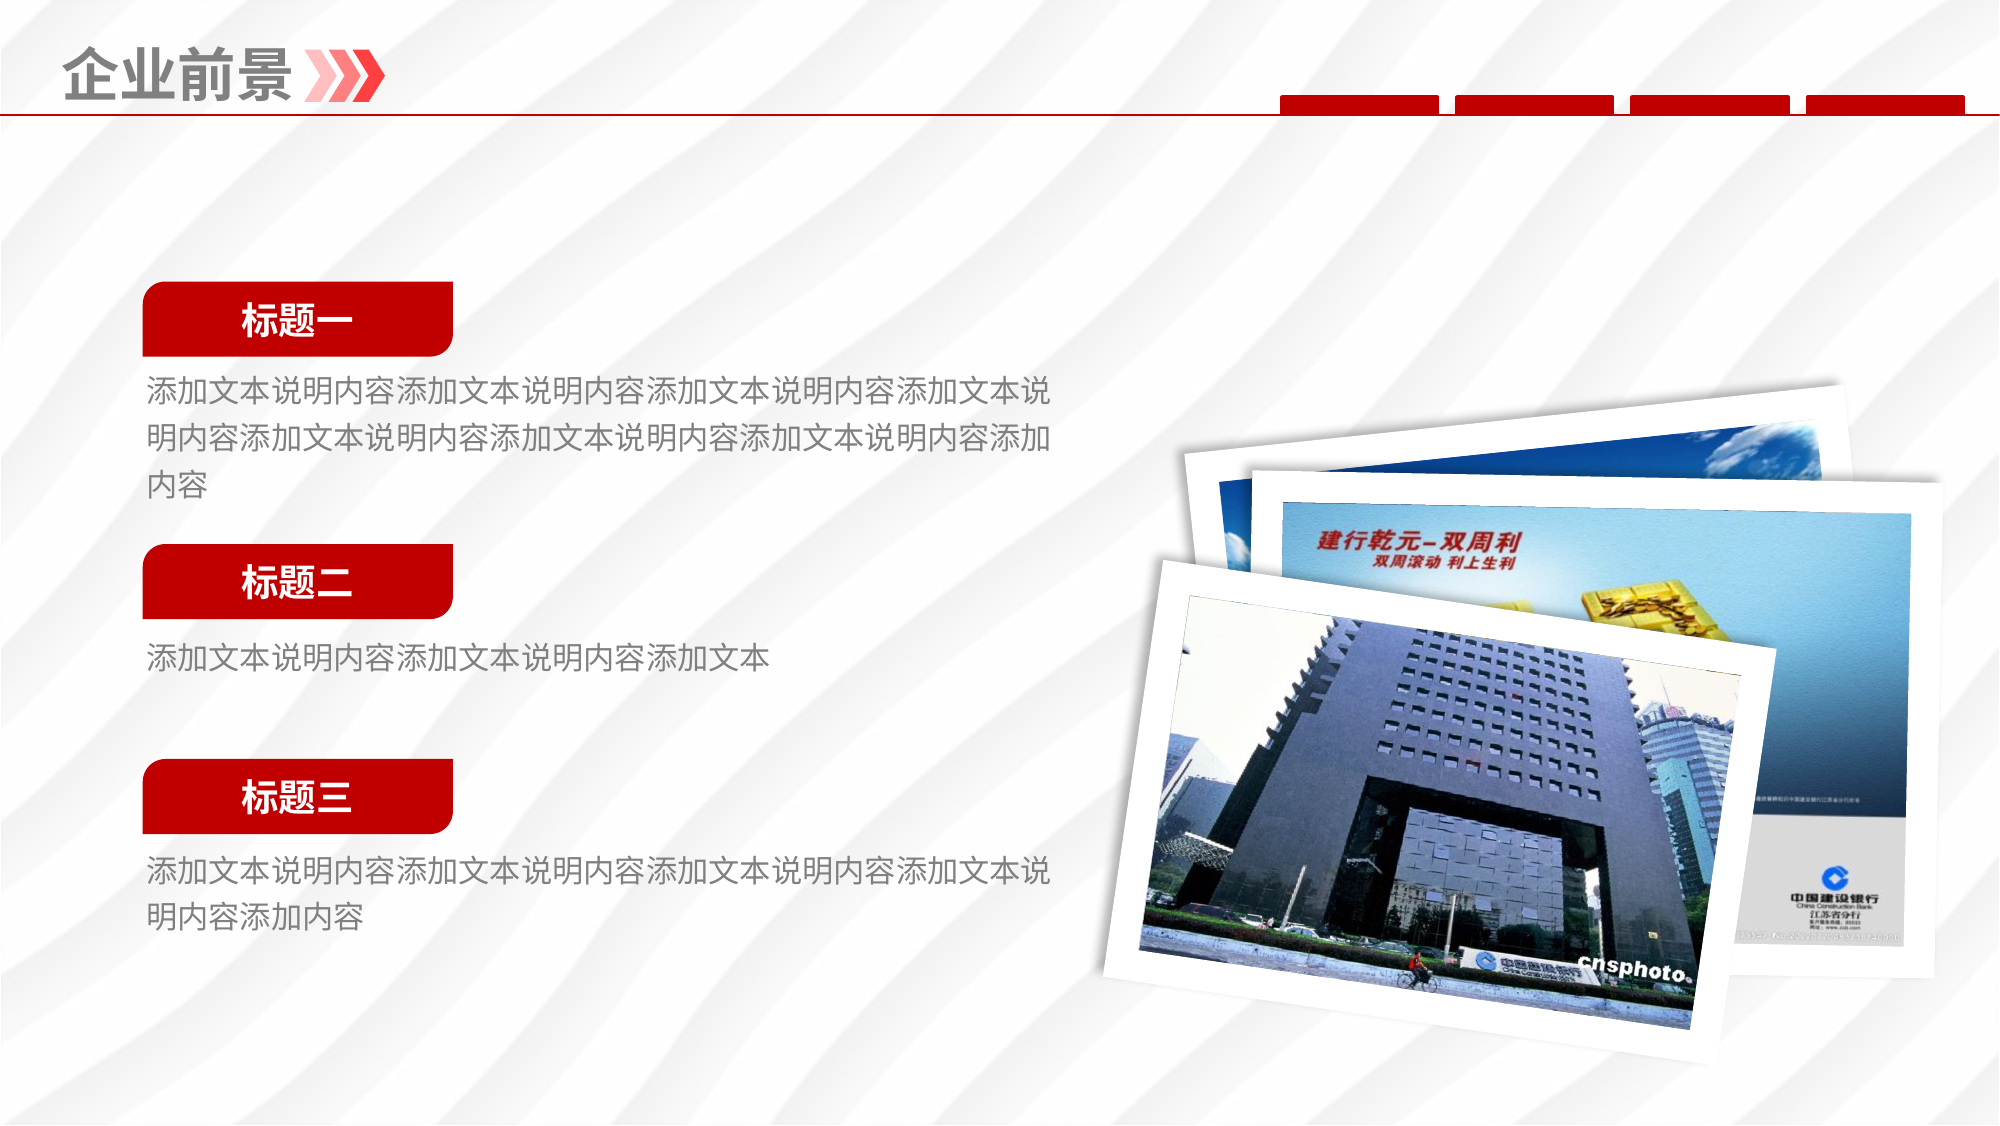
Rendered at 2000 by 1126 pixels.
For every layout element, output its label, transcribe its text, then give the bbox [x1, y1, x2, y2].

text_box [1630, 95, 1790, 114]
text_box 添加文本说明内容添加文本说明内容添加文本说明内容添加文本说明内容添加内容 [127, 831, 1083, 945]
text_box 标题一 [140, 279, 455, 359]
picture [1, 0, 1999, 114]
text_box [1806, 95, 1965, 114]
text_box 添加文本说明内容添加文本说明内容添加文本 [127, 610, 1021, 686]
text_box [1280, 95, 1439, 114]
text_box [303, 49, 386, 103]
picture [1, 116, 1999, 1125]
text_box 企业前景 [46, 31, 310, 114]
text_box 标题二 [140, 541, 455, 622]
text_box 标题三 [140, 756, 455, 831]
text_box 添加文本说明内容添加文本说明内容添加文本说明内容添加文本说明内容添加文本说明内容添加文本说明内容添加文本说明内容添加内容 [127, 352, 1083, 512]
text_box [1455, 95, 1614, 114]
